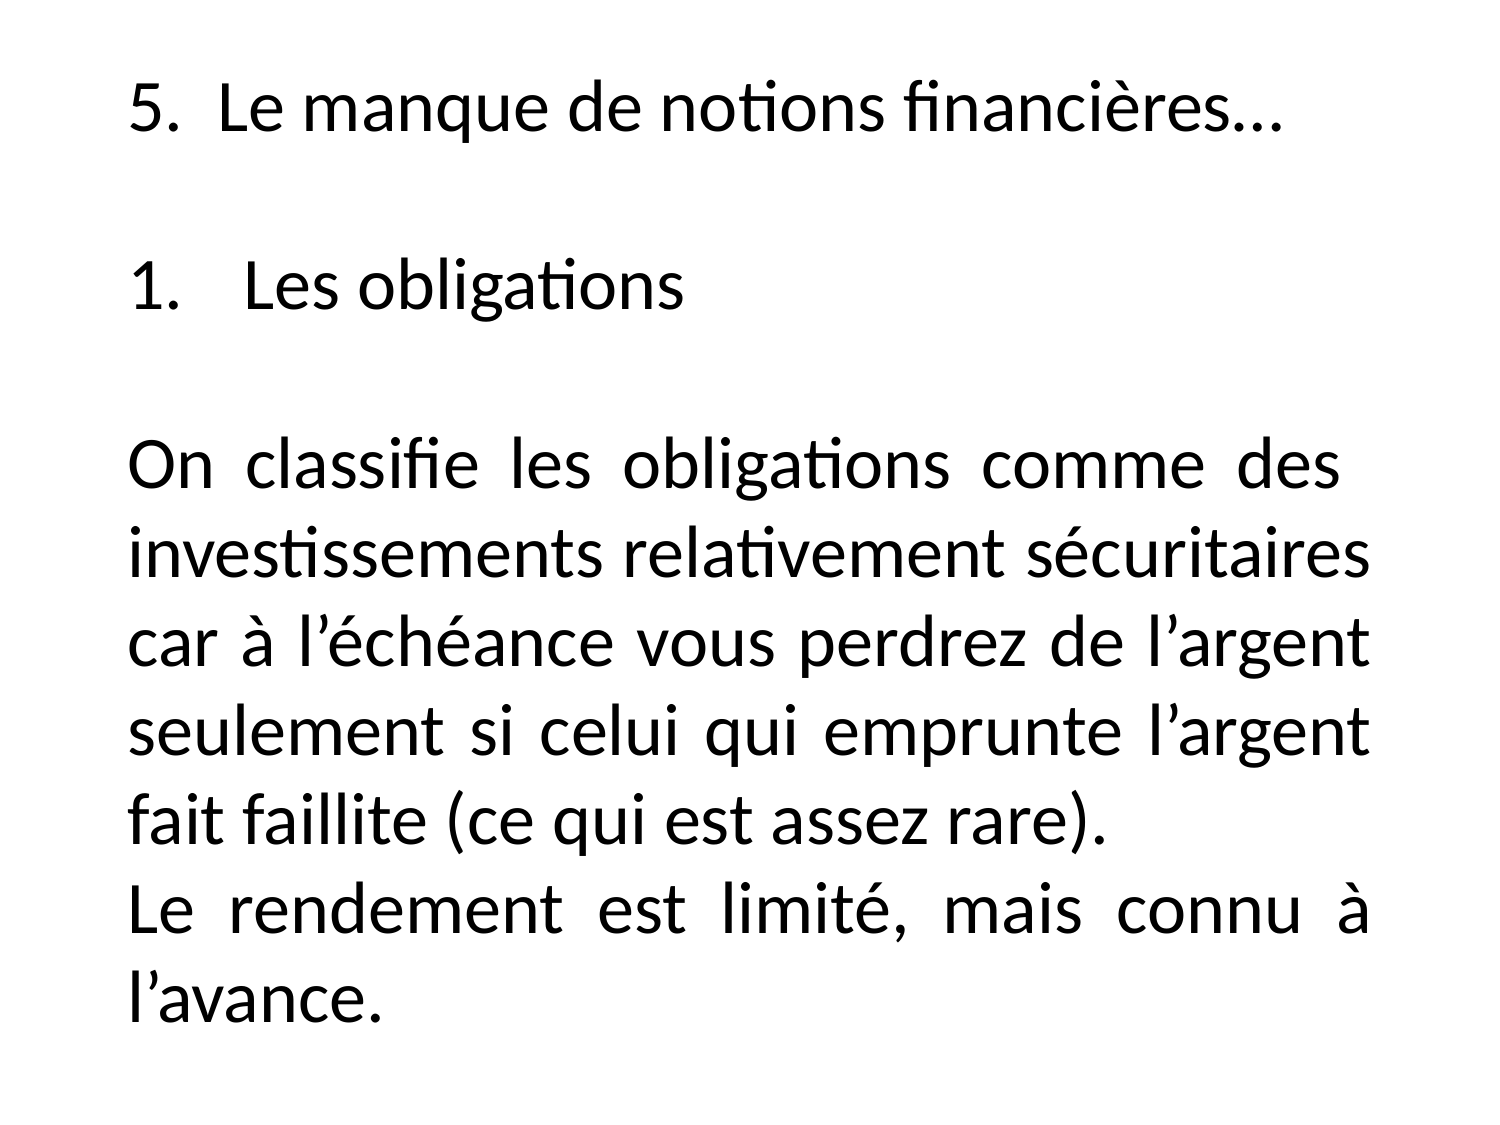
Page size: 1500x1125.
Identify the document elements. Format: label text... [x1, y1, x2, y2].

text_box 5. Le manque de notions financières… Les obligations On classifie les obligations comme des investissements relativement sécuritaires car à l’échéance vous perdrez de l’argent seulement si celui qui emprunte l’argent fait faillite (ce qui est assez rare). Le rendement est limité, mais connu à l’avance. [112, 50, 1388, 1075]
